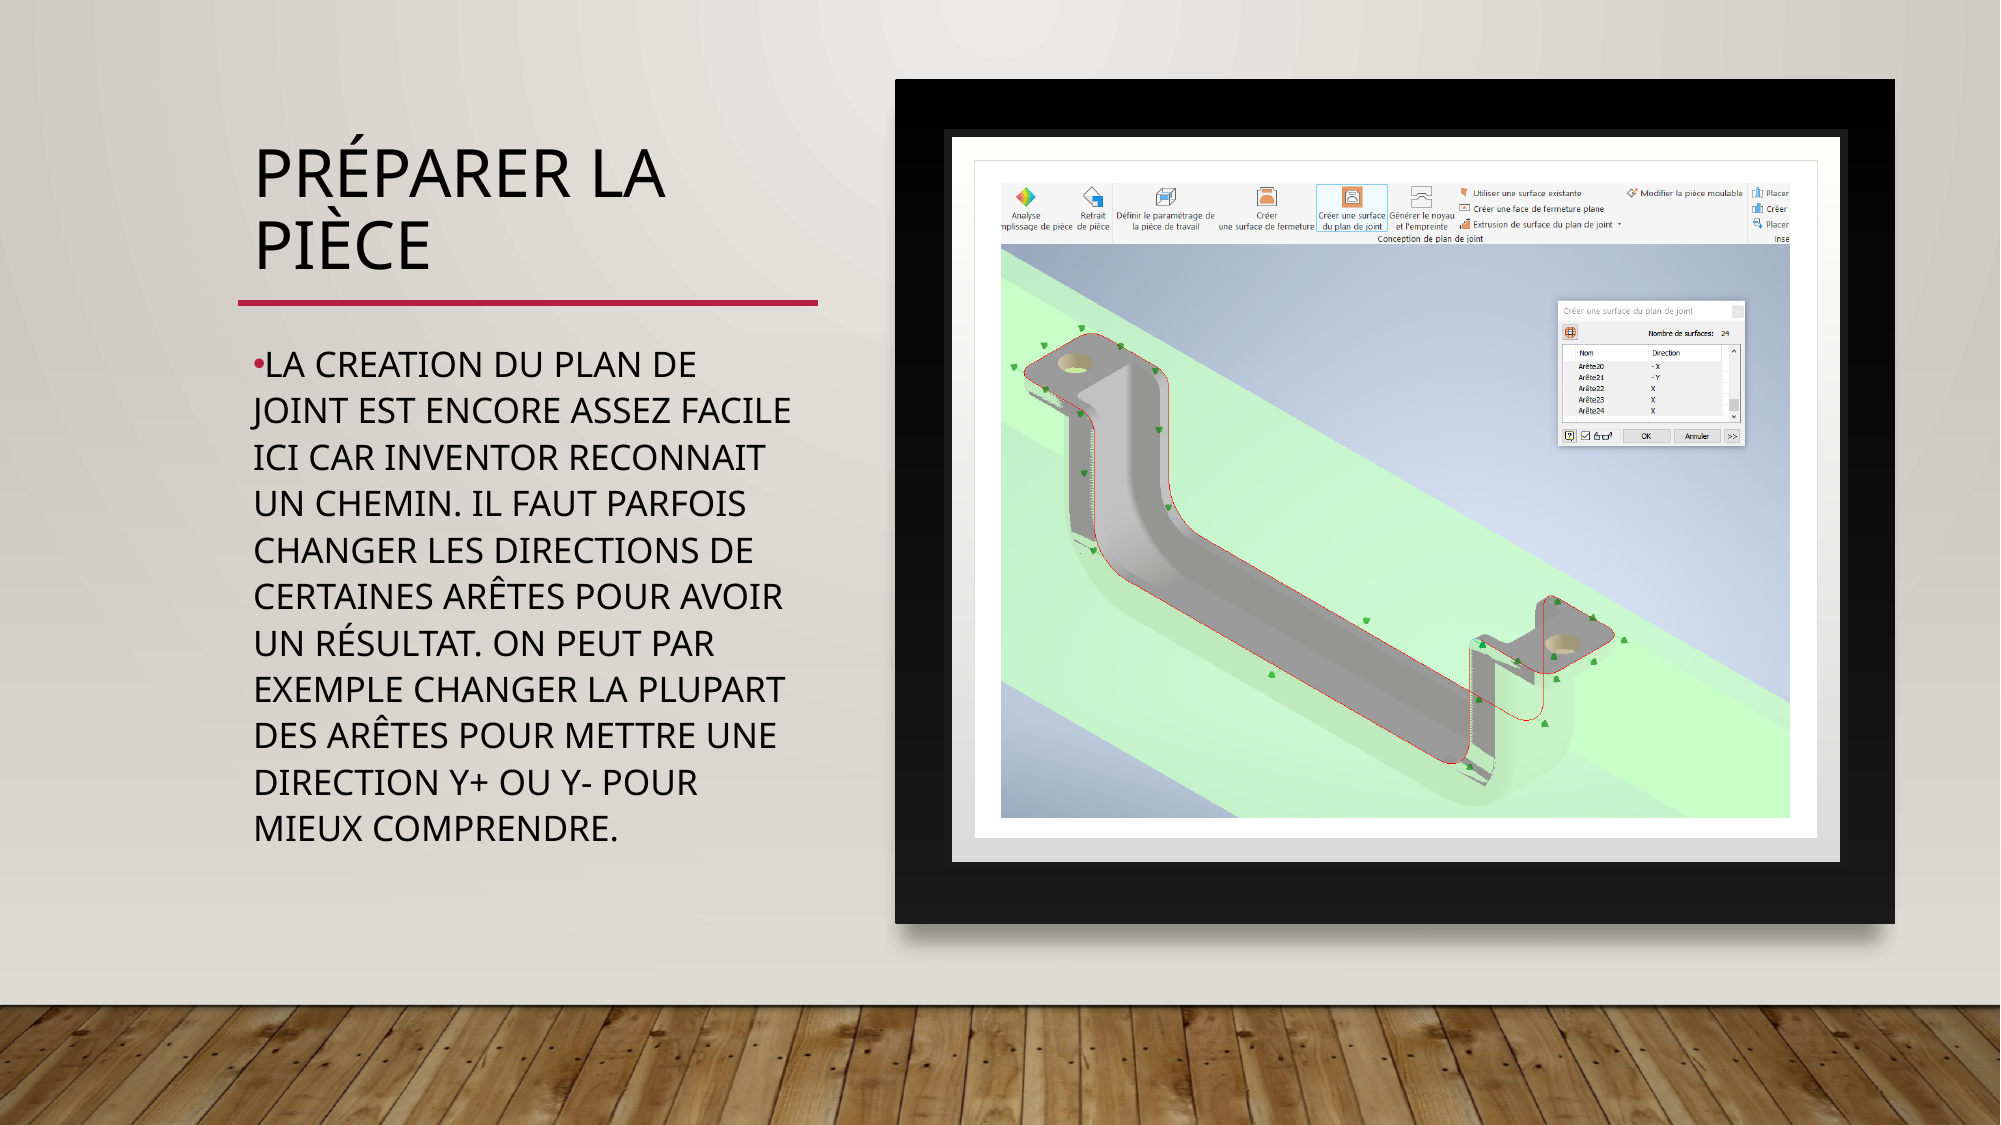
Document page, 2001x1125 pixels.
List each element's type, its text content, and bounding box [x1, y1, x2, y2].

text_box La creation du plan de joint est encore assez facile ici car Inventor reconnait un chemin. Il faut parfois changer les directions de certaines arêtes pour avoir un résultat. On peut par exemple changer la plupart des arêtes pour mettre une direction Y+ ou Y- pour mieux comprendre. [238, 330, 817, 897]
text_box [0, 330, 2000, 1004]
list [1000, 182, 1790, 818]
picture [0, 1006, 2000, 1125]
title Préparer la pièce [238, 131, 818, 302]
text_box [0, 0, 2000, 330]
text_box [895, 78, 1896, 924]
